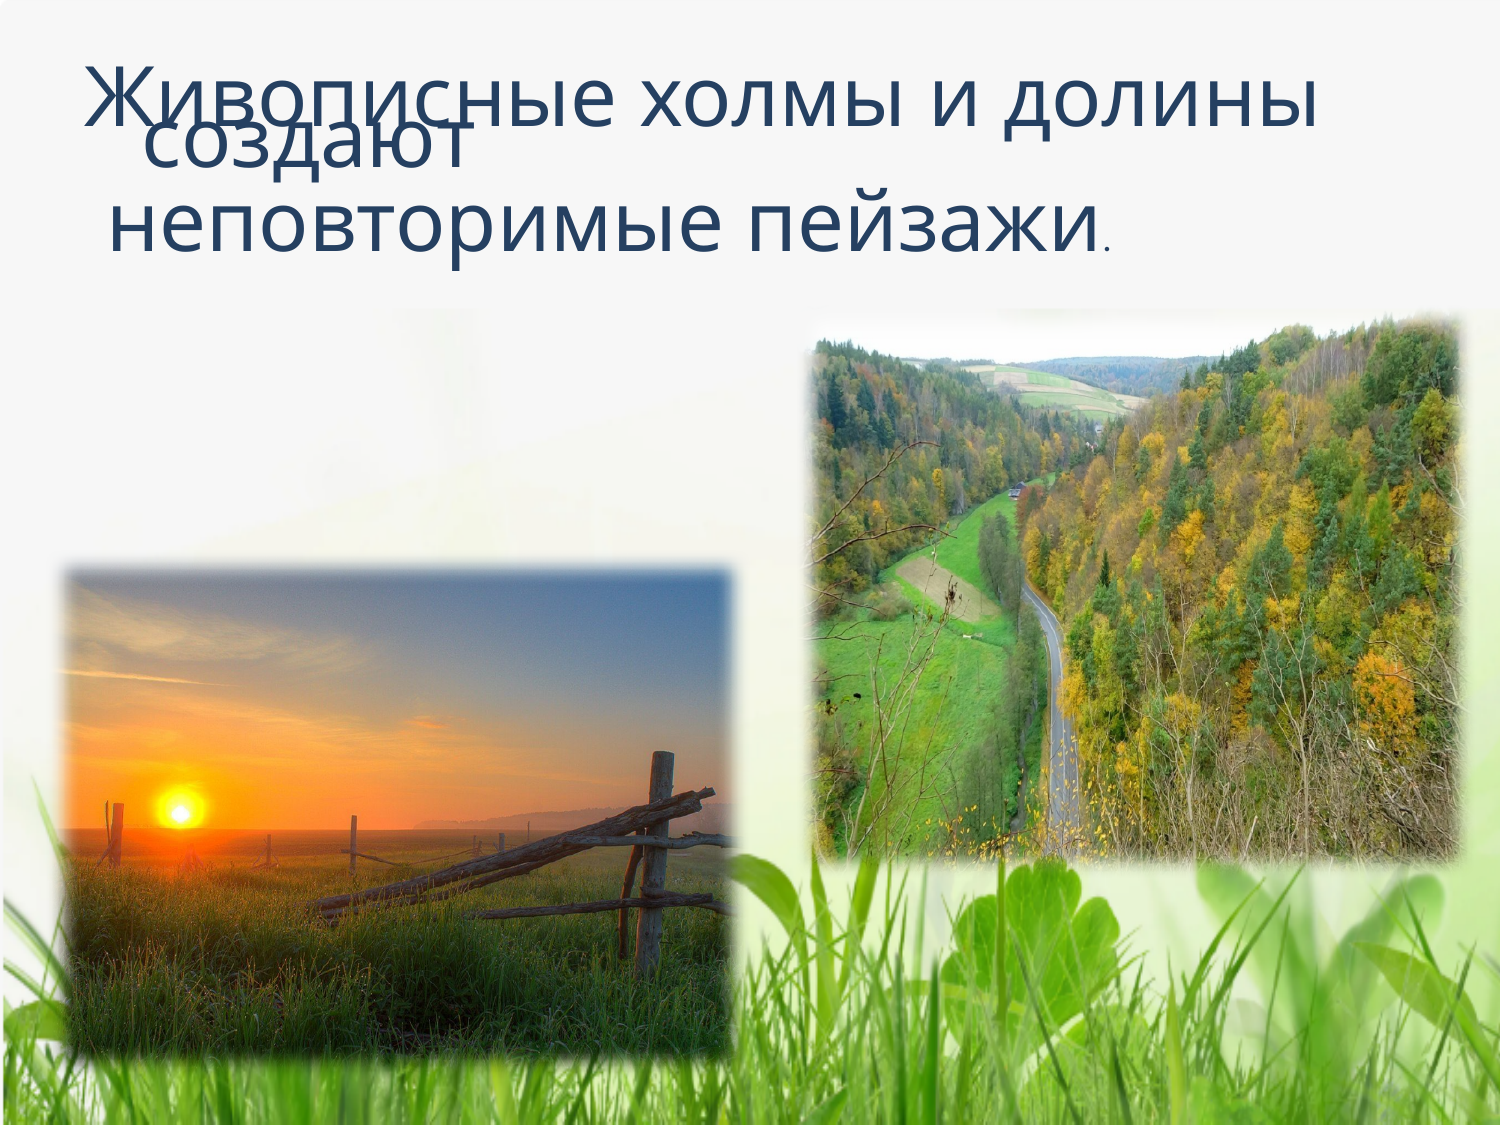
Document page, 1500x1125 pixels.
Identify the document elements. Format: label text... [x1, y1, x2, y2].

text_box Живописные холмы и долины создают неповторимые пейзажи. [70, 93, 1465, 276]
picture [0, 0, 1500, 1125]
